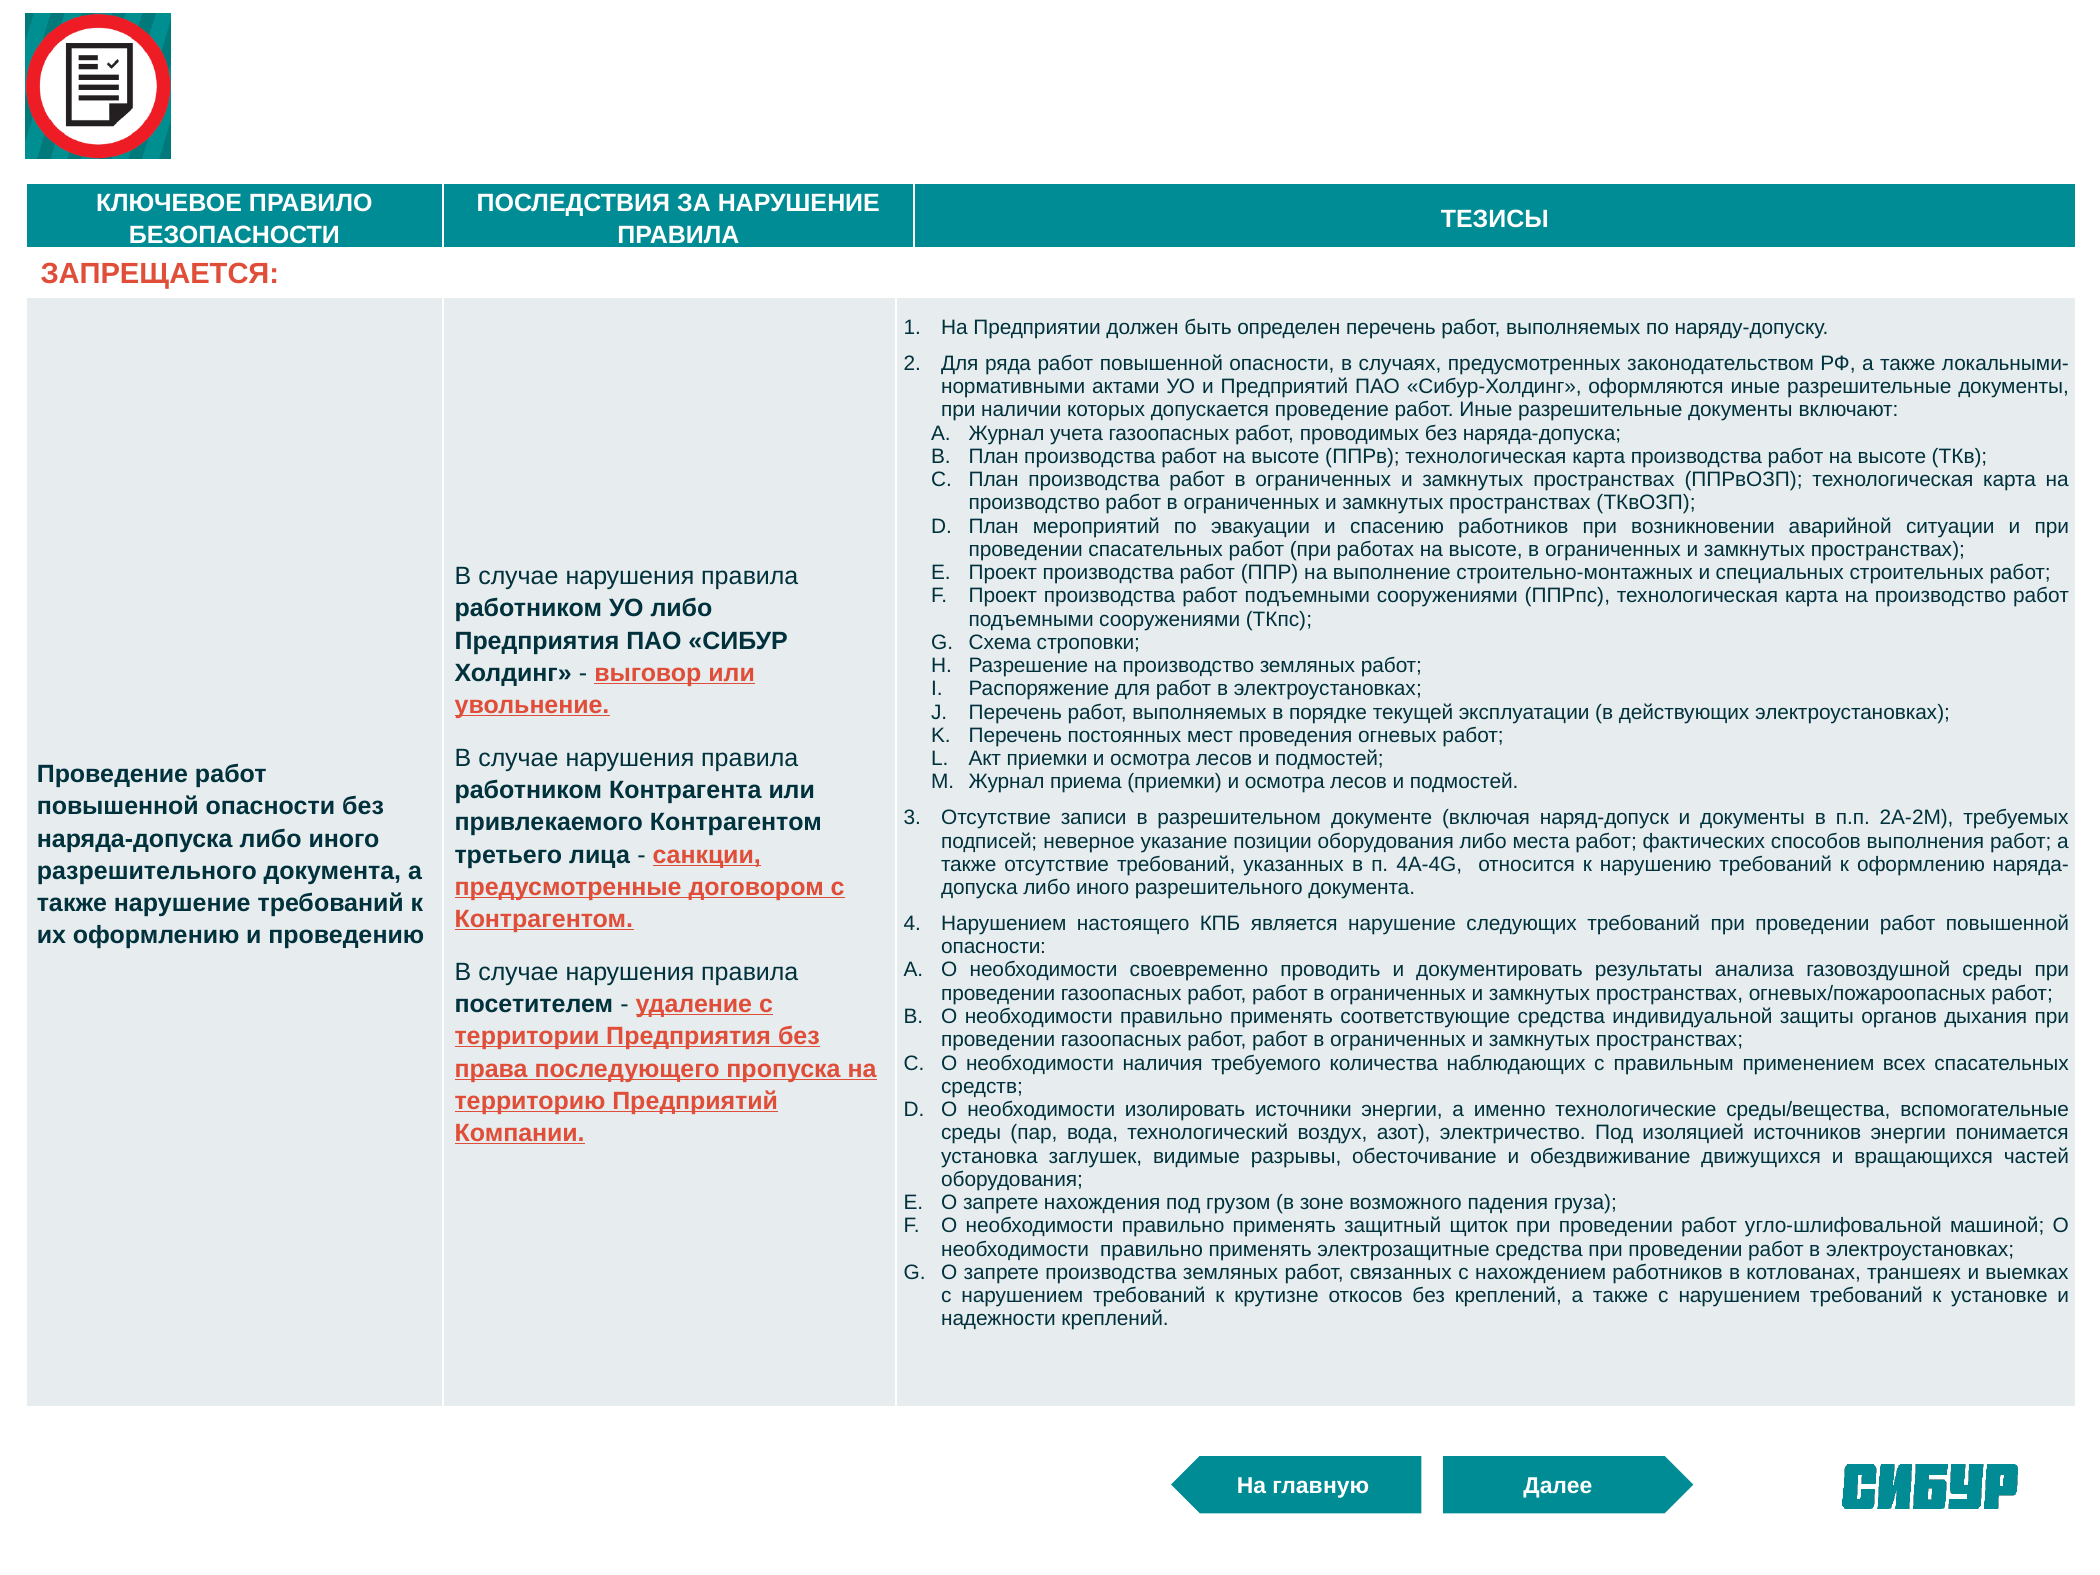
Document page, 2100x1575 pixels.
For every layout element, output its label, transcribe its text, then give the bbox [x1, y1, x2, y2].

table_cell В случае нарушения правила работником УО либо Предприятия ПАО «СИБУР Холдинг» - выговор или увольнение. В случае нарушения правила работником Контрагента или привлекаемого Контрагентом третьего лица - санкции, предусмотренные договором с Контрагентом. В случае нарушения правила посетителем - удаление с территории Предприятия без права последующего пропуска на территорию Предприятий Компании. [444, 298, 895, 1406]
picture [1842, 1464, 2018, 1509]
table_header ТЕЗИСЫ [915, 184, 2075, 247]
table_cell Проведение работ повышенной опасности без наряда-допуска либо иного разрешительного документа, а также нарушение требований к их оформлению и проведению [27, 298, 442, 1406]
picture [25, 12, 171, 159]
table_header ПОСЛЕДСТВИЯ ЗА НАРУШЕНИЕ ПРАВИЛА [444, 184, 913, 247]
text_box Далее [1442, 1455, 1695, 1515]
text_box На главную [1169, 1455, 1423, 1515]
table_cell На Предприятии должен быть определен перечень работ, выполняемых по наряду-допуску. Для ряда работ повышенной опасности, в случаях, предусмотренных законодательством РФ, а также локальными-нормативными актами УО и Предприятий ПАО «Сибур-Холдинг», оформляются иные разрешительные документы, при наличии которых допускается проведение работ. Иные разрешительные документы включают: Журнал учета газоопасных работ, проводимых без наряда-допуска; План производства работ на высоте (ППРв); технологическая карта производства работ на высоте (ТКв); План производства работ в ограниченных и замкнутых пространствах (ППРвОЗП); технологическая карта на производство работ в ограниченных и замкнутых пространствах (ТКвОЗП); План мероприятий по эвакуации и спасению работников при возникновении аварийной ситуации и при проведении спасательных работ (при работах на высоте, в ограниченных и замкнутых пространствах); Проект производства работ (ППР) на выполнение строительно-монтажных и специальных строительных работ; Проект производства работ подъемными сооружениями (ППРпс), технологическая карта на производство работ подъемными сооружениями (ТКпс); Схема строповки; Разрешение на производство земляных работ; Распоряжение для работ в электроустановках; Перечень работ, выполняемых в порядке текущей эксплуатации (в действующих электроустановках); Перечень постоянных мест проведения огневых работ; Акт приемки и осмотра лесов и подмостей; Журнал приема (приемки) и осмотра лесов и подмостей. Отсутствие записи в разрешительном документе (включая наряд-допуск и документы в п.п. 2А-2M), требуемых подписей; неверное указание позиции оборудования либо места работ; фактических способов выполнения работ; а также отсутствие требований, указанных в п. 4А-4G, относится к нарушению требований к оформлению наряда-допуска либо иного разрешительного документа. Нарушением настоящего КПБ является нарушение следующих требований при проведении работ повышенной опасности: О необходимости своевременно проводить и документировать результаты анализа газовоздушной среды при проведении газоопасных работ, работ в ограниченных и замкнутых пространствах, огневых/пожароопасных работ; О необходимости правильно применять соответствующие средства индивидуальной защиты органов дыхания при проведении газоопасных работ, работ в ограниченных и замкнутых пространствах; О необходимости наличия требуемого количества наблюдающих с правильным применением всех спасательных средств; О необходимости изолировать источники энергии, а именно технологические среды/вещества, вспомогательные среды (пар, вода, технологический воздух, азот), электричество. Под изоляцией источников энергии понимается установка заглушек, видимые разрывы, обесточивание и обездвиживание движущихся и вращающихся частей оборудования; О запрете нахождения под грузом (в зоне возможного падения груза); О необходимости правильно применять защитный щиток при проведении работ угло-шлифовальной машиной; О необходимости правильно применять электрозащитные средства при проведении работ в электроустановках; О запрете производства земляных работ, связанных с нахождением работников в котлованах, траншеях и выемках с нарушением требований к крутизне откосов без креплений, а также с нарушением требований к установке и надежности креплений. [897, 298, 2075, 1406]
table_header КЛЮЧЕВОЕ ПРАВИЛО БЕЗОПАСНОСТИ [27, 184, 442, 247]
table_cell ЗАПРЕЩАЕТСЯ: [27, 252, 2075, 296]
